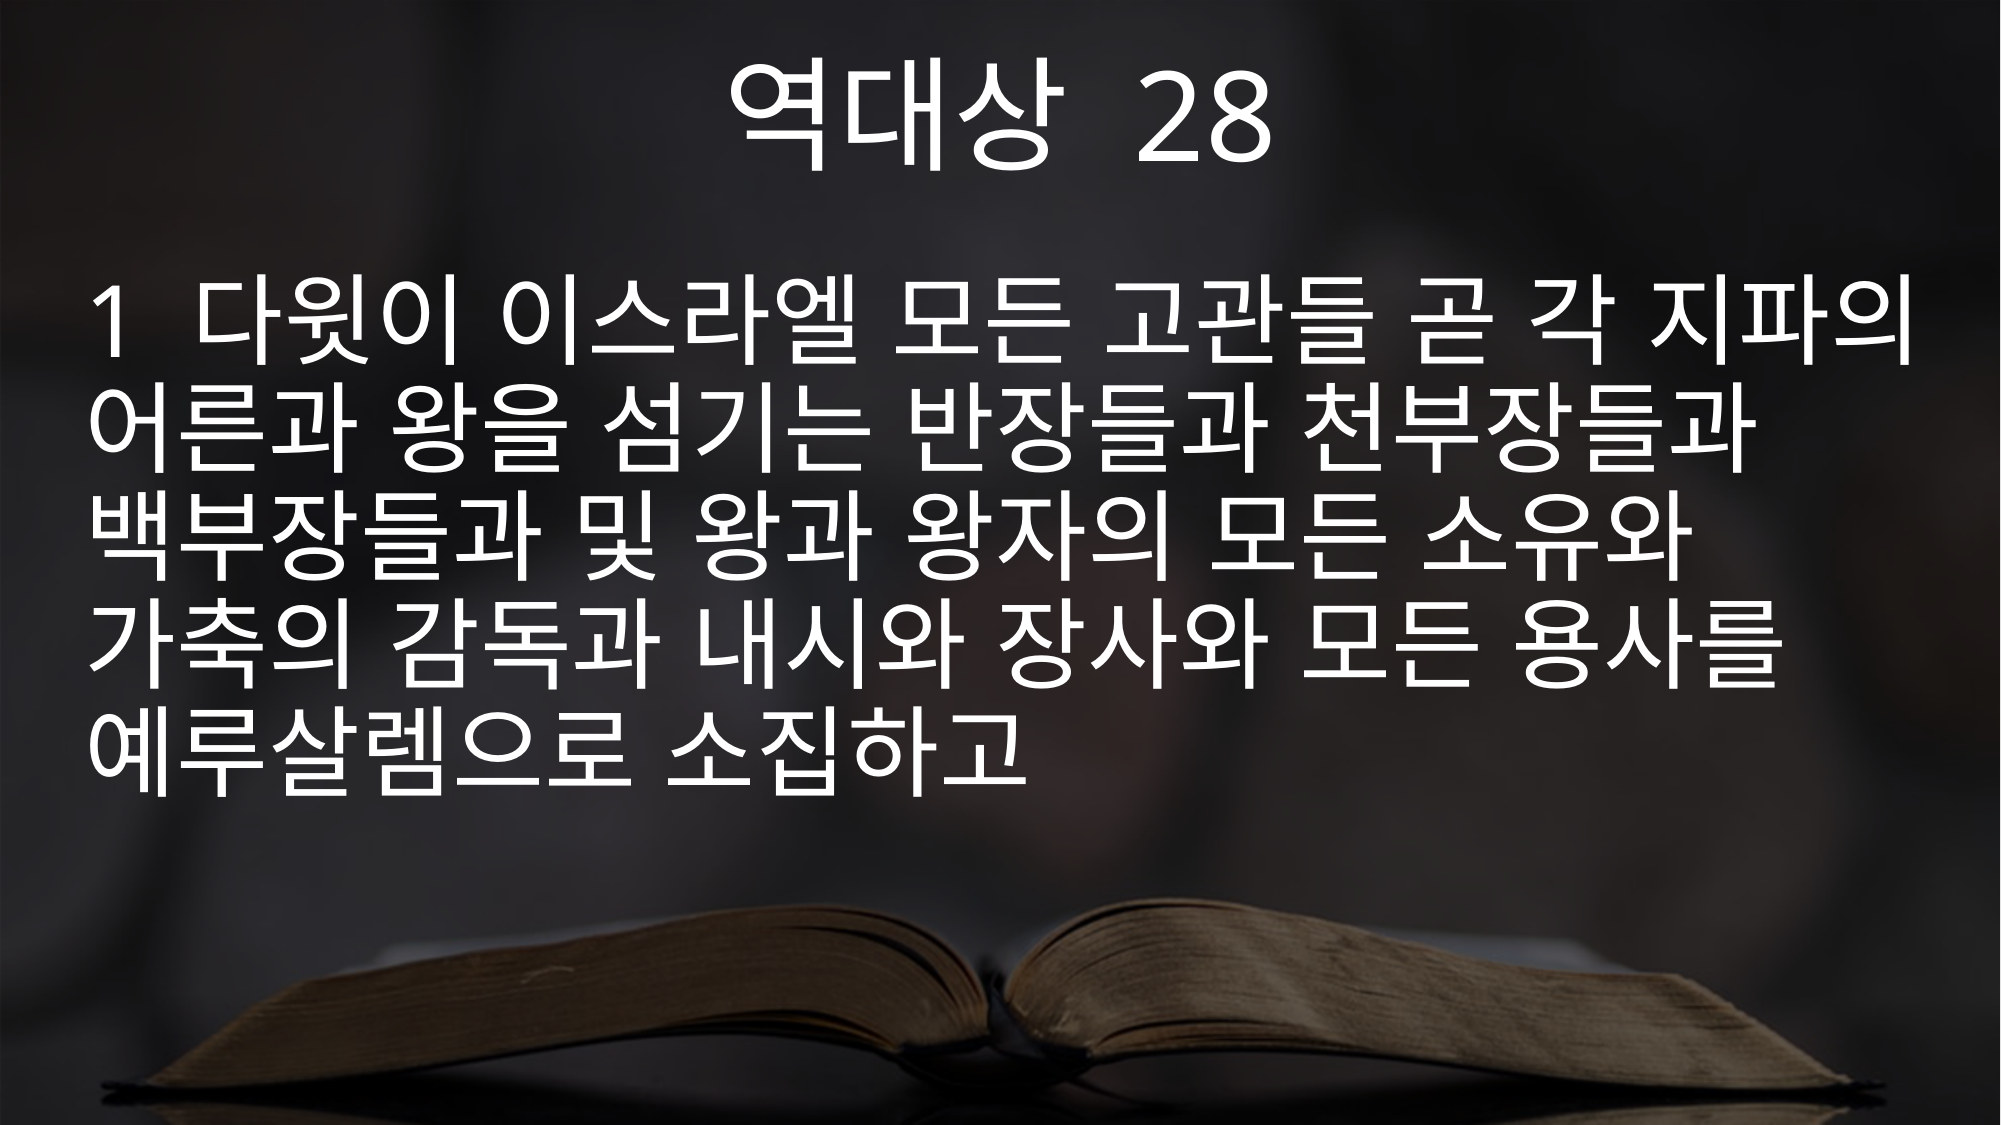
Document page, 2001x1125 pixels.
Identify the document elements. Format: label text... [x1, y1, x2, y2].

footer 역대상 28 [0, 32, 2000, 192]
picture [0, 0, 2001, 1125]
list 1 다윗이 이스라엘 모든 고관들 곧 각 지파의 어른과 왕을 섬기는 반장들과 천부장들과 백부장들과 및 왕과 왕자의 모든 소유와 가축의 감독과 내시와 장사와 모든 용사를 예루살렘으로 소집하고 [69, 263, 1953, 423]
